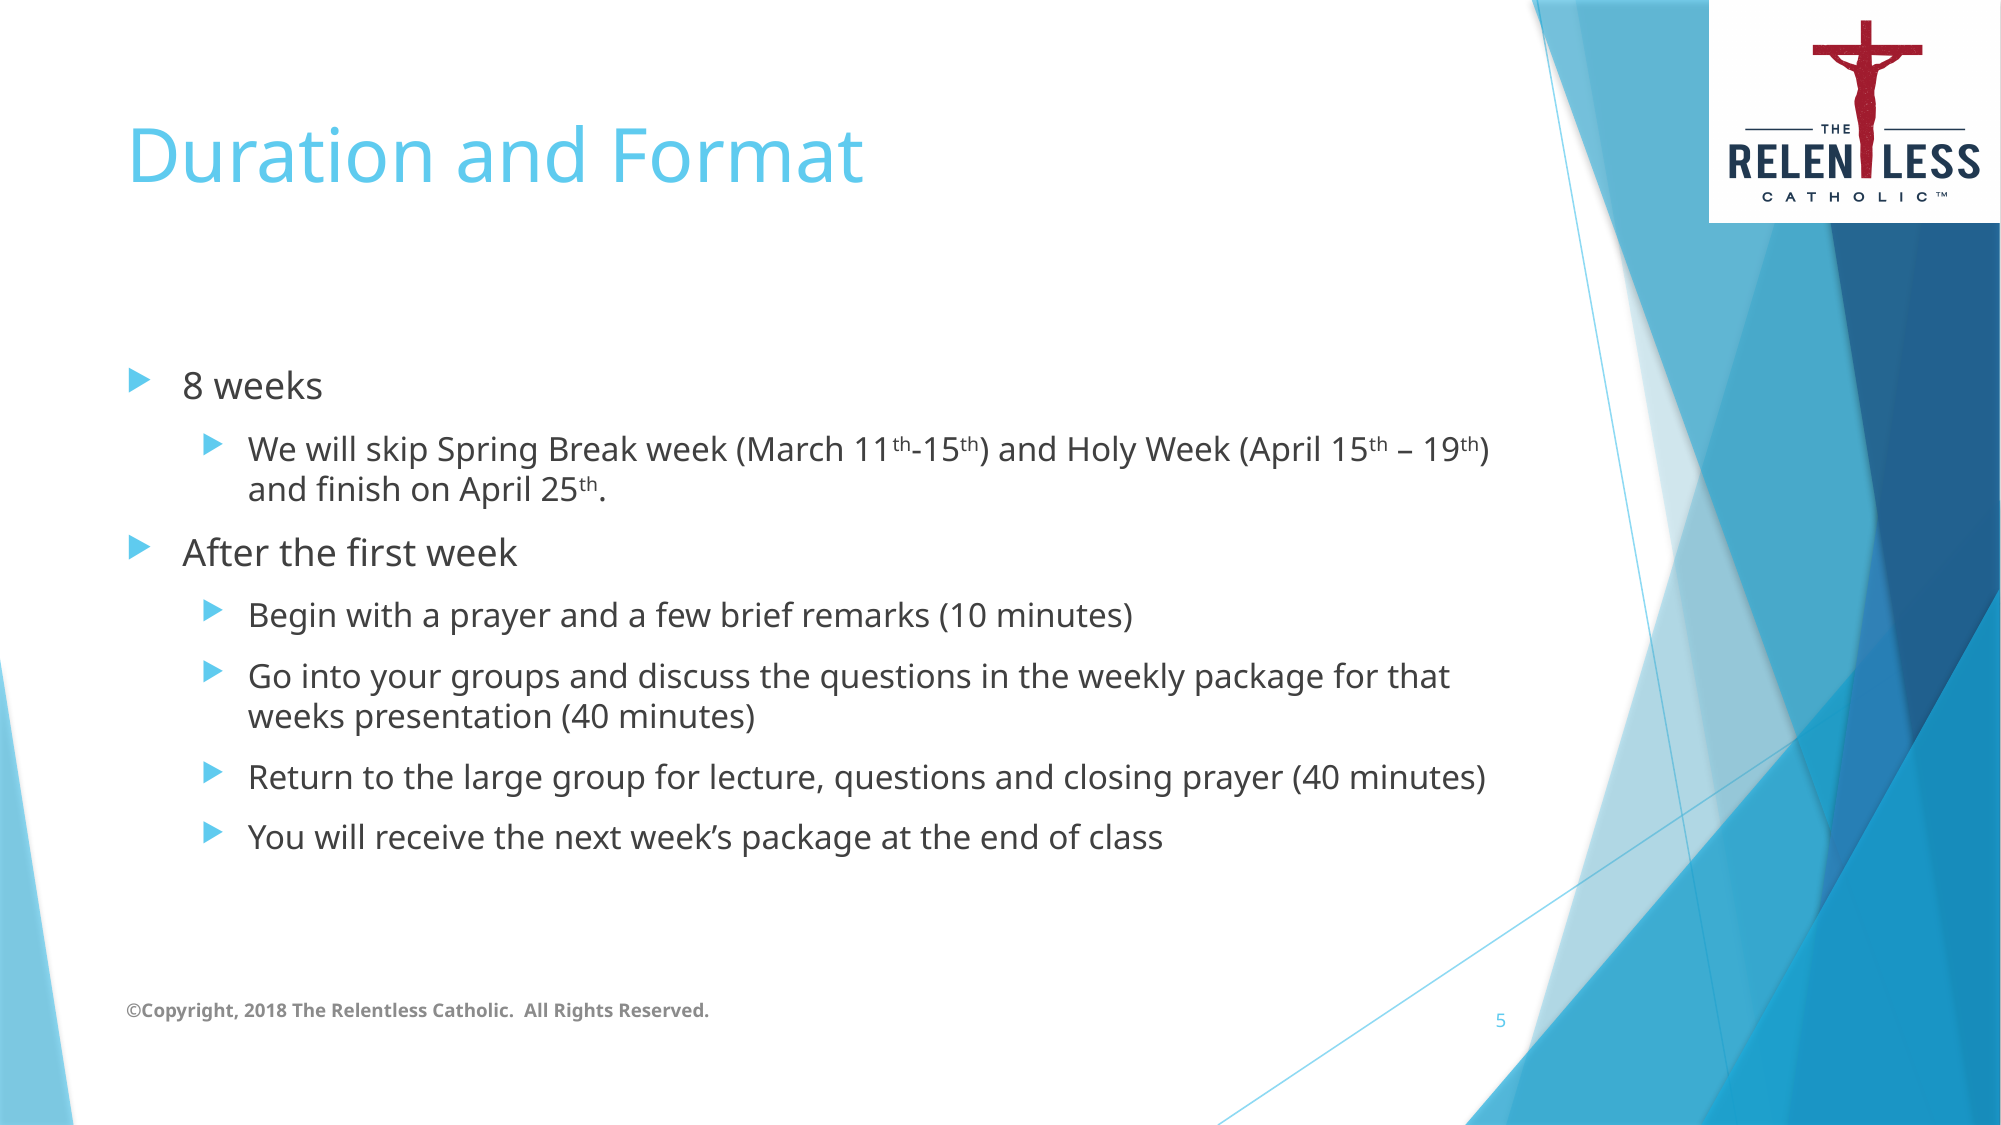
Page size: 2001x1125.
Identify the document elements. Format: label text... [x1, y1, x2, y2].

footer ©Copyright, 2018 The Relentless Catholic. All Rights Reserved. [111, 991, 1145, 1051]
title Duration and Format [111, 99, 1522, 317]
picture [1709, 0, 2000, 223]
slide_number 5 [1409, 991, 1522, 1051]
list 8 weeks We will skip Spring Break week (March 11th-15th) and Holy Week (April 15th – 19th) and finish on April 25th. After the first week Begin with a prayer and a few brief remarks (10 minutes) Go into your groups and discuss the questions in the weekly package for that weeks presentation (40 minutes) Return to the large group for lecture, questions and closing prayer (40 minutes) You will receive the next week’s package at the end of class [111, 354, 1522, 992]
